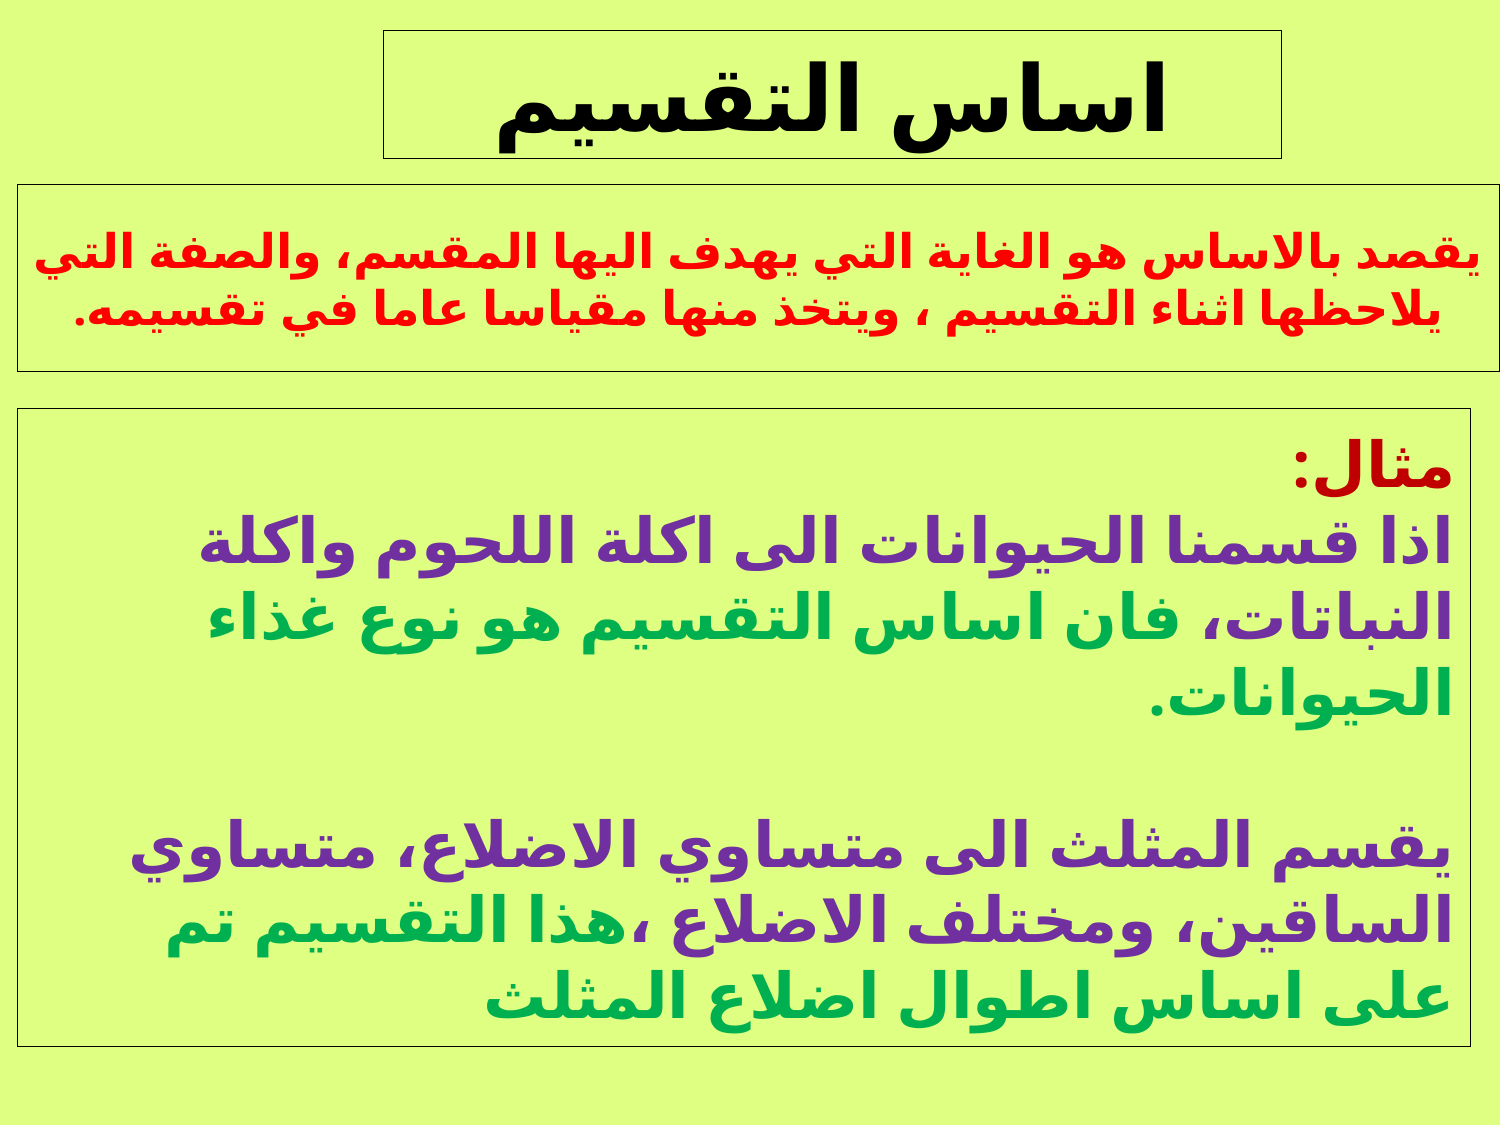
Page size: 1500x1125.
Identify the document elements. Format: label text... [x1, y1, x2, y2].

title اساس التقسيم [383, 30, 1282, 159]
text_box مثال: اذا قسمنا الحيوانات الى اكلة اللحوم واكلة النباتات، فان اساس التقسيم هو نوع غذاء الحيوانات. يقسم المثلث الى متساوي الاضلاع، متساوي الساقين، ومختلف الاضلاع ،هذا التقسيم تم على اساس اطوال اضلاع المثلث [17, 408, 1471, 1047]
text_box يقصد بالاساس هو الغاية التي يهدف اليها المقسم، والصفة التي يلاحظها اثناء التقسيم ، ويتخذ منها مقياسا عاما في تقسيمه. [17, 184, 1500, 372]
